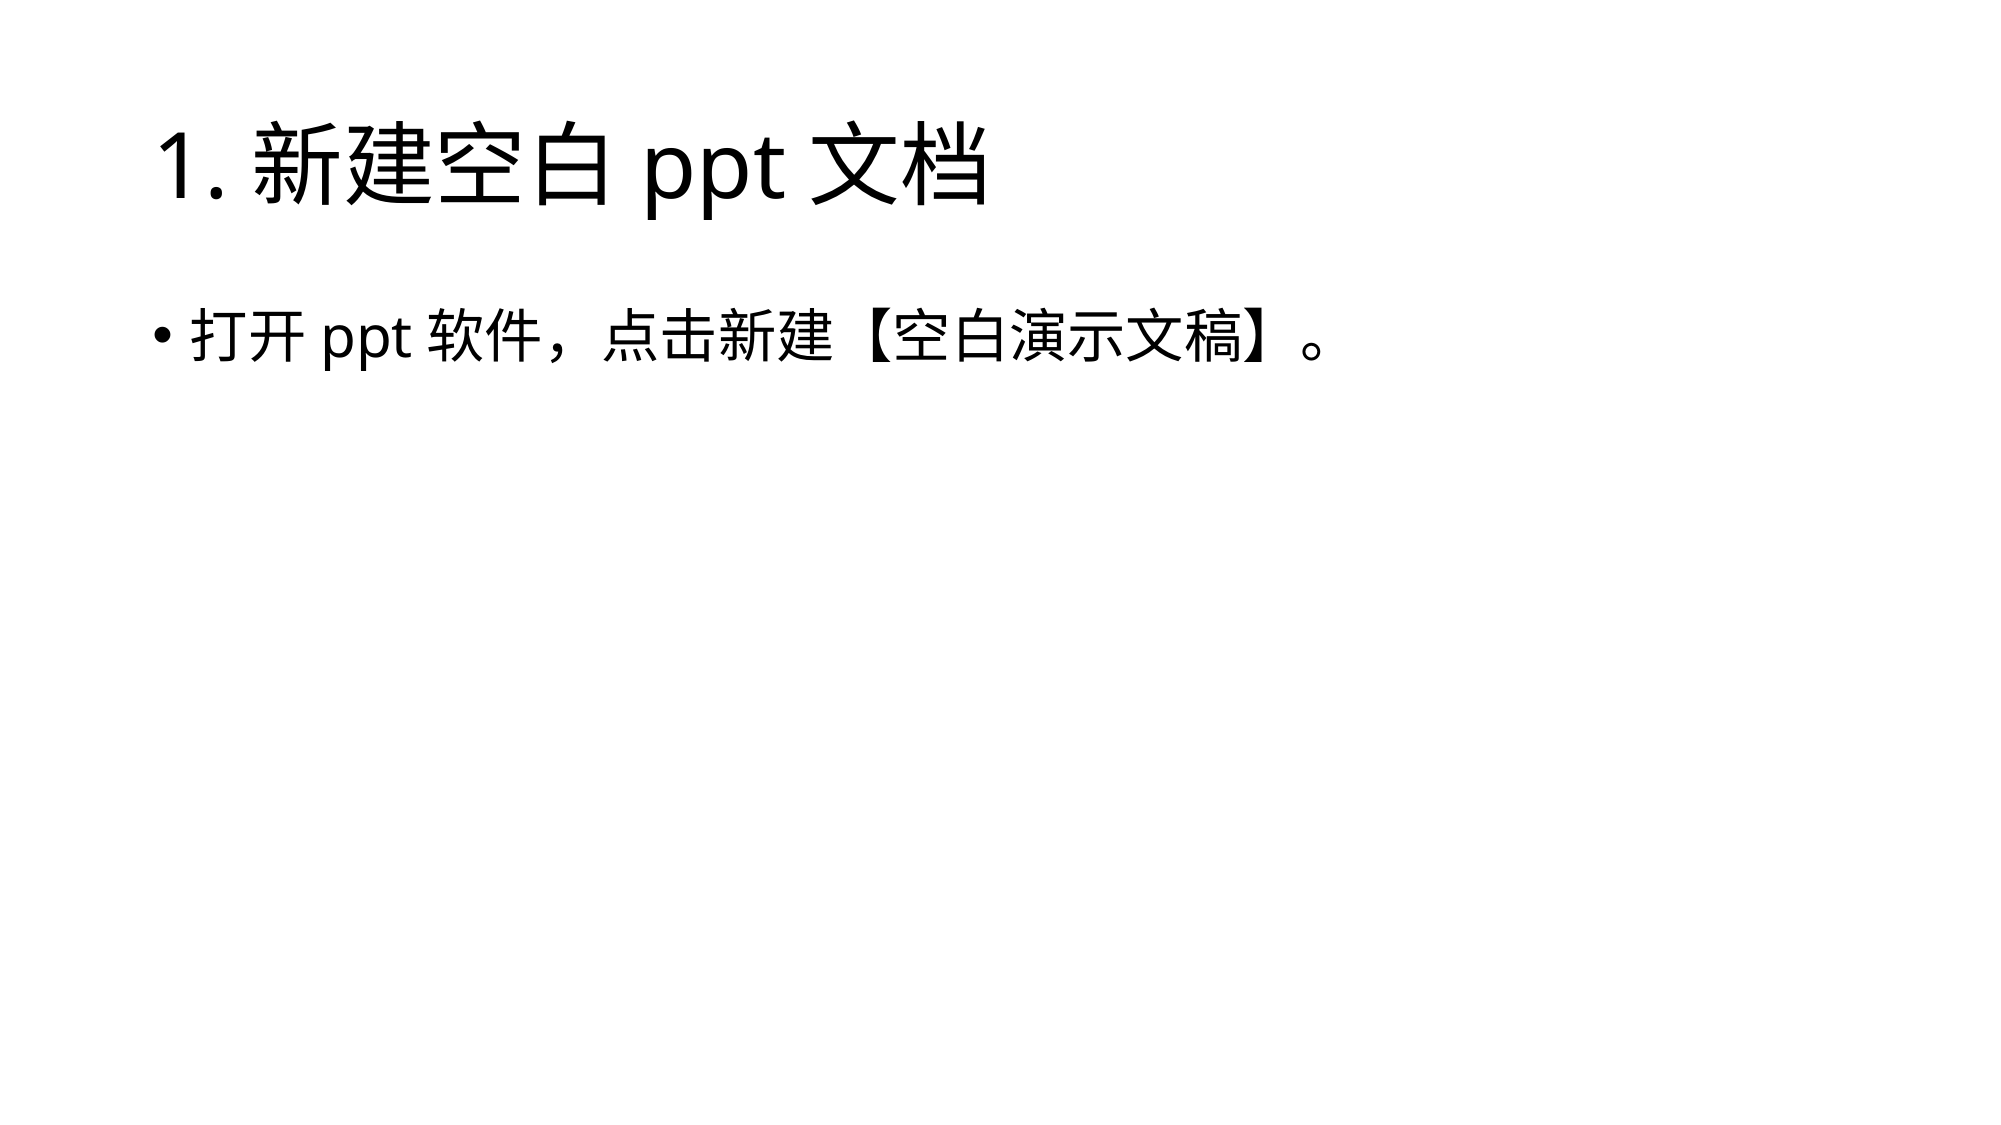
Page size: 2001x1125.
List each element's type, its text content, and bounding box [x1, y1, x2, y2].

title 1.新建空白ppt文档 [137, 59, 1863, 278]
list 打开ppt软件，点击新建【空白演示文稿】。 [137, 299, 1863, 1014]
